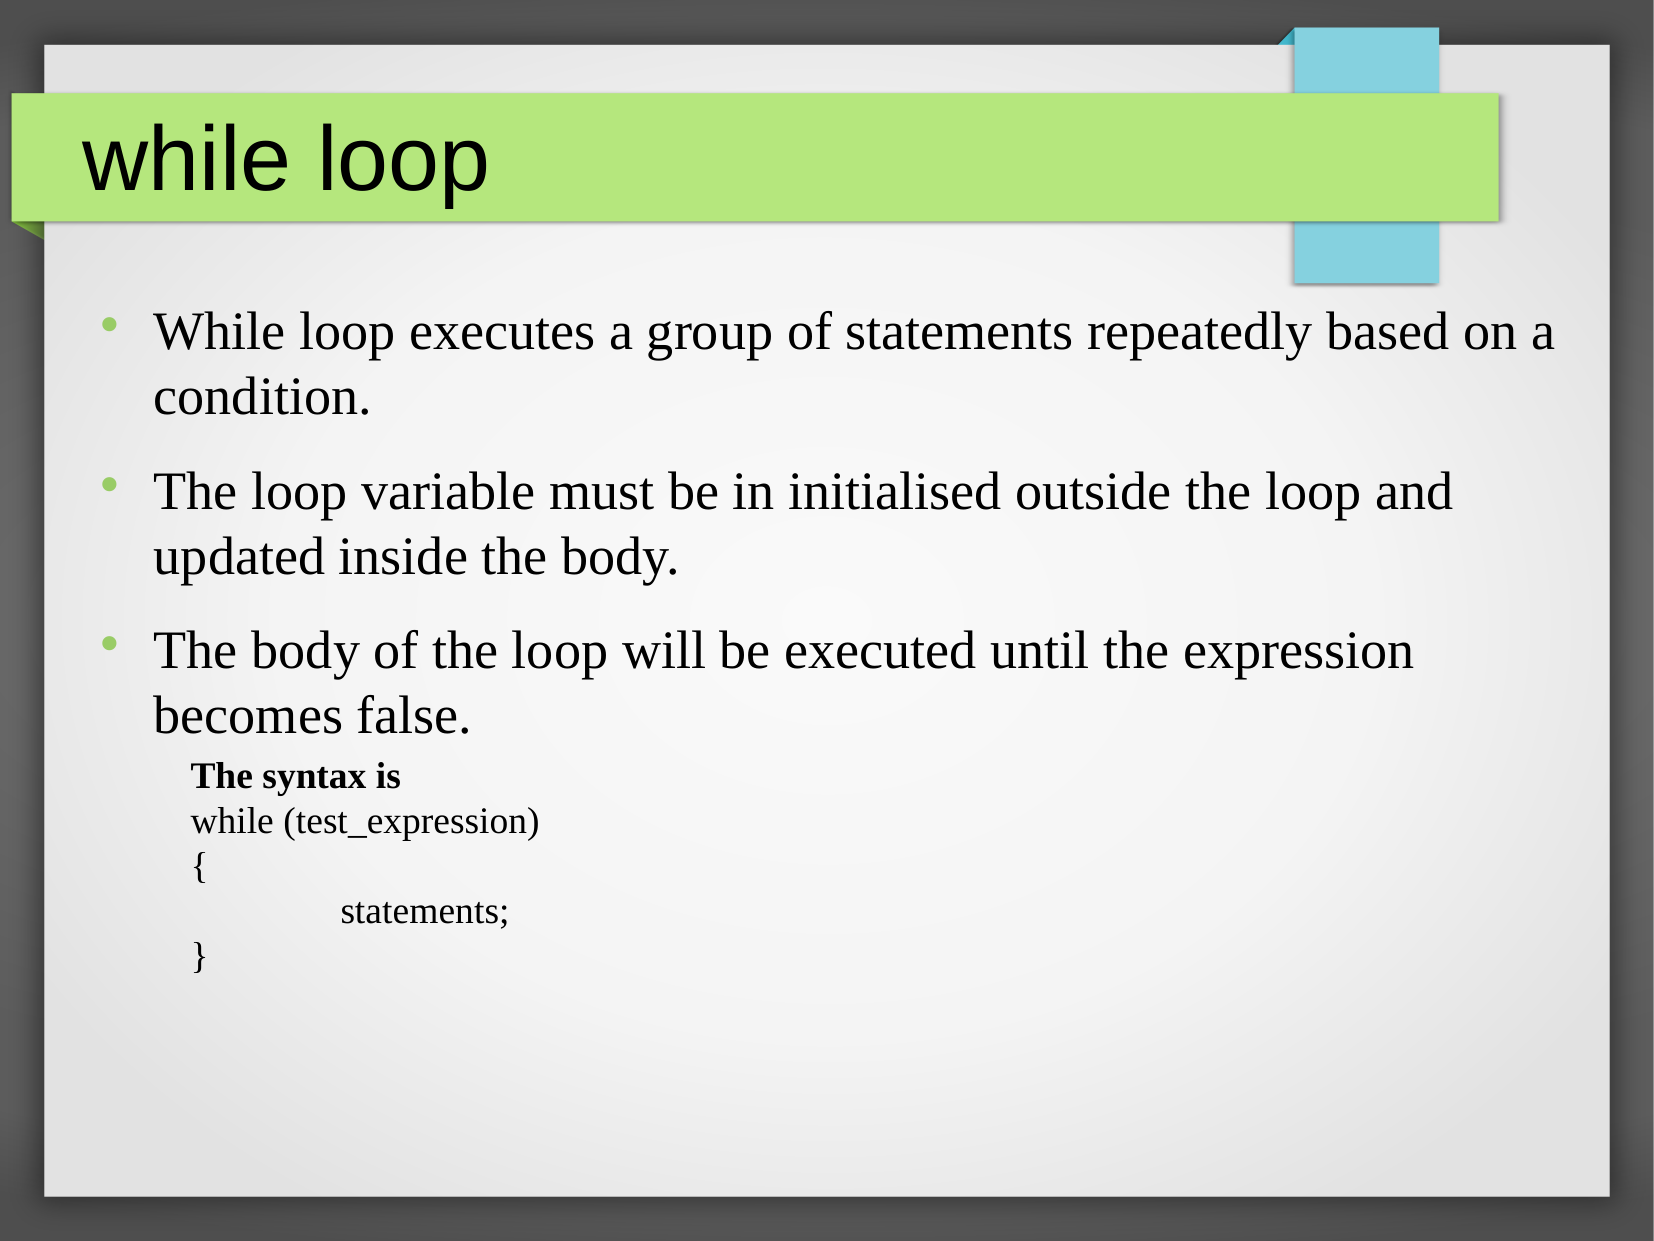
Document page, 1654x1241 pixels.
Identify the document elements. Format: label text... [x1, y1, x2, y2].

text_box The syntax is while (test_expression) { statements; } [175, 744, 556, 984]
picture [0, 0, 1654, 1241]
text_box While loop executes a group of statements repeatedly based on a condition. The loop variable must be in initialised outside the loop and updated inside the body. The body of the loop will be executed until the expression becomes false. [82, 295, 1571, 1015]
text_box while loop [82, 98, 1264, 209]
